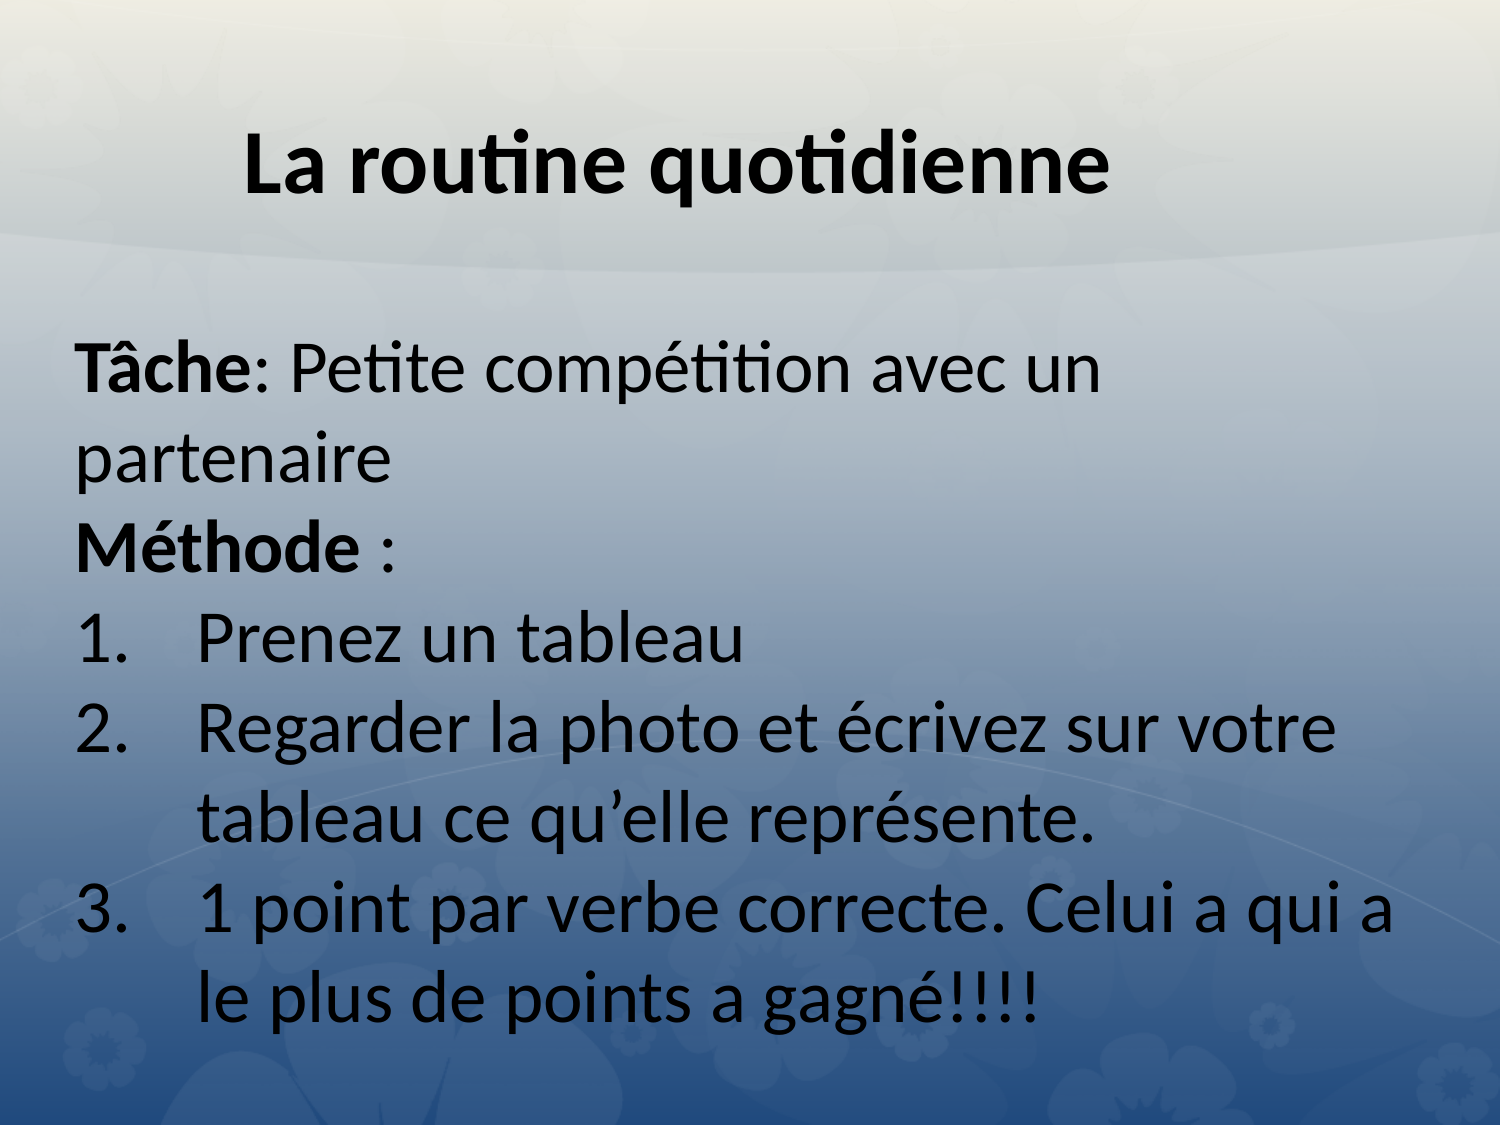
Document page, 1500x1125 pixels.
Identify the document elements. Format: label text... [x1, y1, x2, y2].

text_box Tâche: Petite compétition avec un partenaire Méthode : Prenez un tableau Regarder la photo et écrivez sur votre tableau ce qu’elle représente. 1 point par verbe correcte. Celui a qui a le plus de points a gagné!!!! [59, 265, 1444, 1045]
picture [0, 0, 1500, 1125]
text_box La routine quotidienne [229, 94, 1128, 220]
